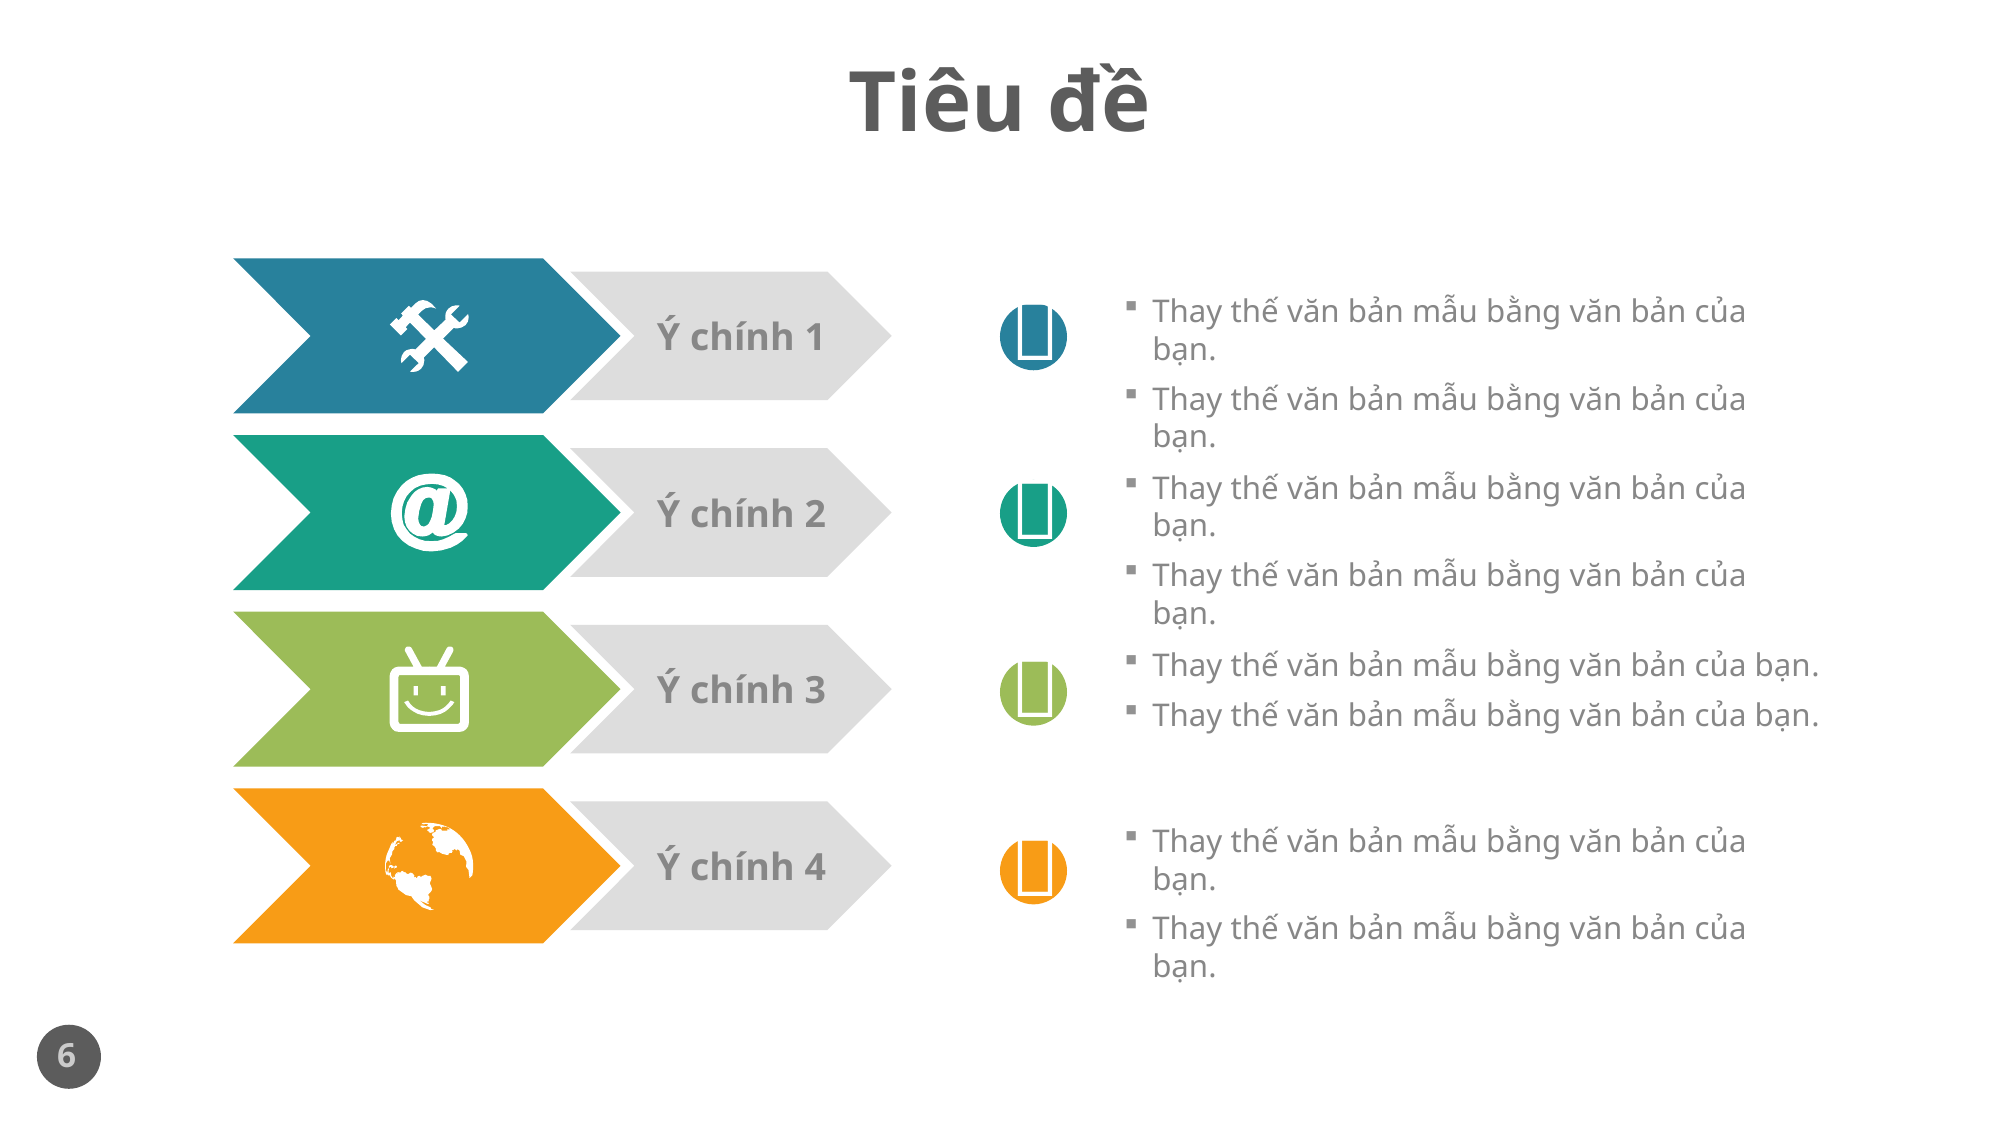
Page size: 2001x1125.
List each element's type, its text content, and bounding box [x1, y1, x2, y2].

text_box [230, 257, 623, 415]
text_box [567, 447, 894, 578]
text_box Ý chính 1 [642, 305, 842, 366]
text_box Ý chính 2 [642, 482, 842, 542]
text_box [390, 473, 468, 552]
text_box Thay thế văn bản mẫu bằng văn bản của bạn. Thay thế văn bản mẫu bằng văn bản của bạn. [1109, 284, 1816, 460]
text_box [567, 270, 894, 402]
text_box [230, 610, 623, 768]
text_box Thay thế văn bản mẫu bằng văn bản của bạn. Thay thế văn bản mẫu bằng văn bản của bạn. [1109, 814, 1816, 992]
text_box [567, 623, 894, 755]
text_box Thay thế văn bản mẫu bằng văn bản của bạn. Thay thế văn bản mẫu bằng văn bản của bạn. [1109, 460, 1816, 637]
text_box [978, 269, 1093, 386]
text_box Ý chính 4 [642, 835, 842, 896]
text_box [567, 800, 894, 932]
text_box [230, 434, 623, 592]
slide_number 6 [29, 1026, 104, 1087]
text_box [978, 805, 1093, 922]
text_box [230, 787, 623, 945]
text_box [389, 299, 469, 372]
text_box Thay thế văn bản mẫu bằng văn bản của bạn. Thay thế văn bản mẫu bằng văn bản của bạn. [1109, 637, 1851, 740]
title Tiêu đề [137, 50, 1863, 159]
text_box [383, 821, 476, 911]
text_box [978, 447, 1093, 564]
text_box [389, 646, 469, 732]
text_box Ý chính 3 [642, 658, 842, 719]
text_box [978, 626, 1093, 743]
